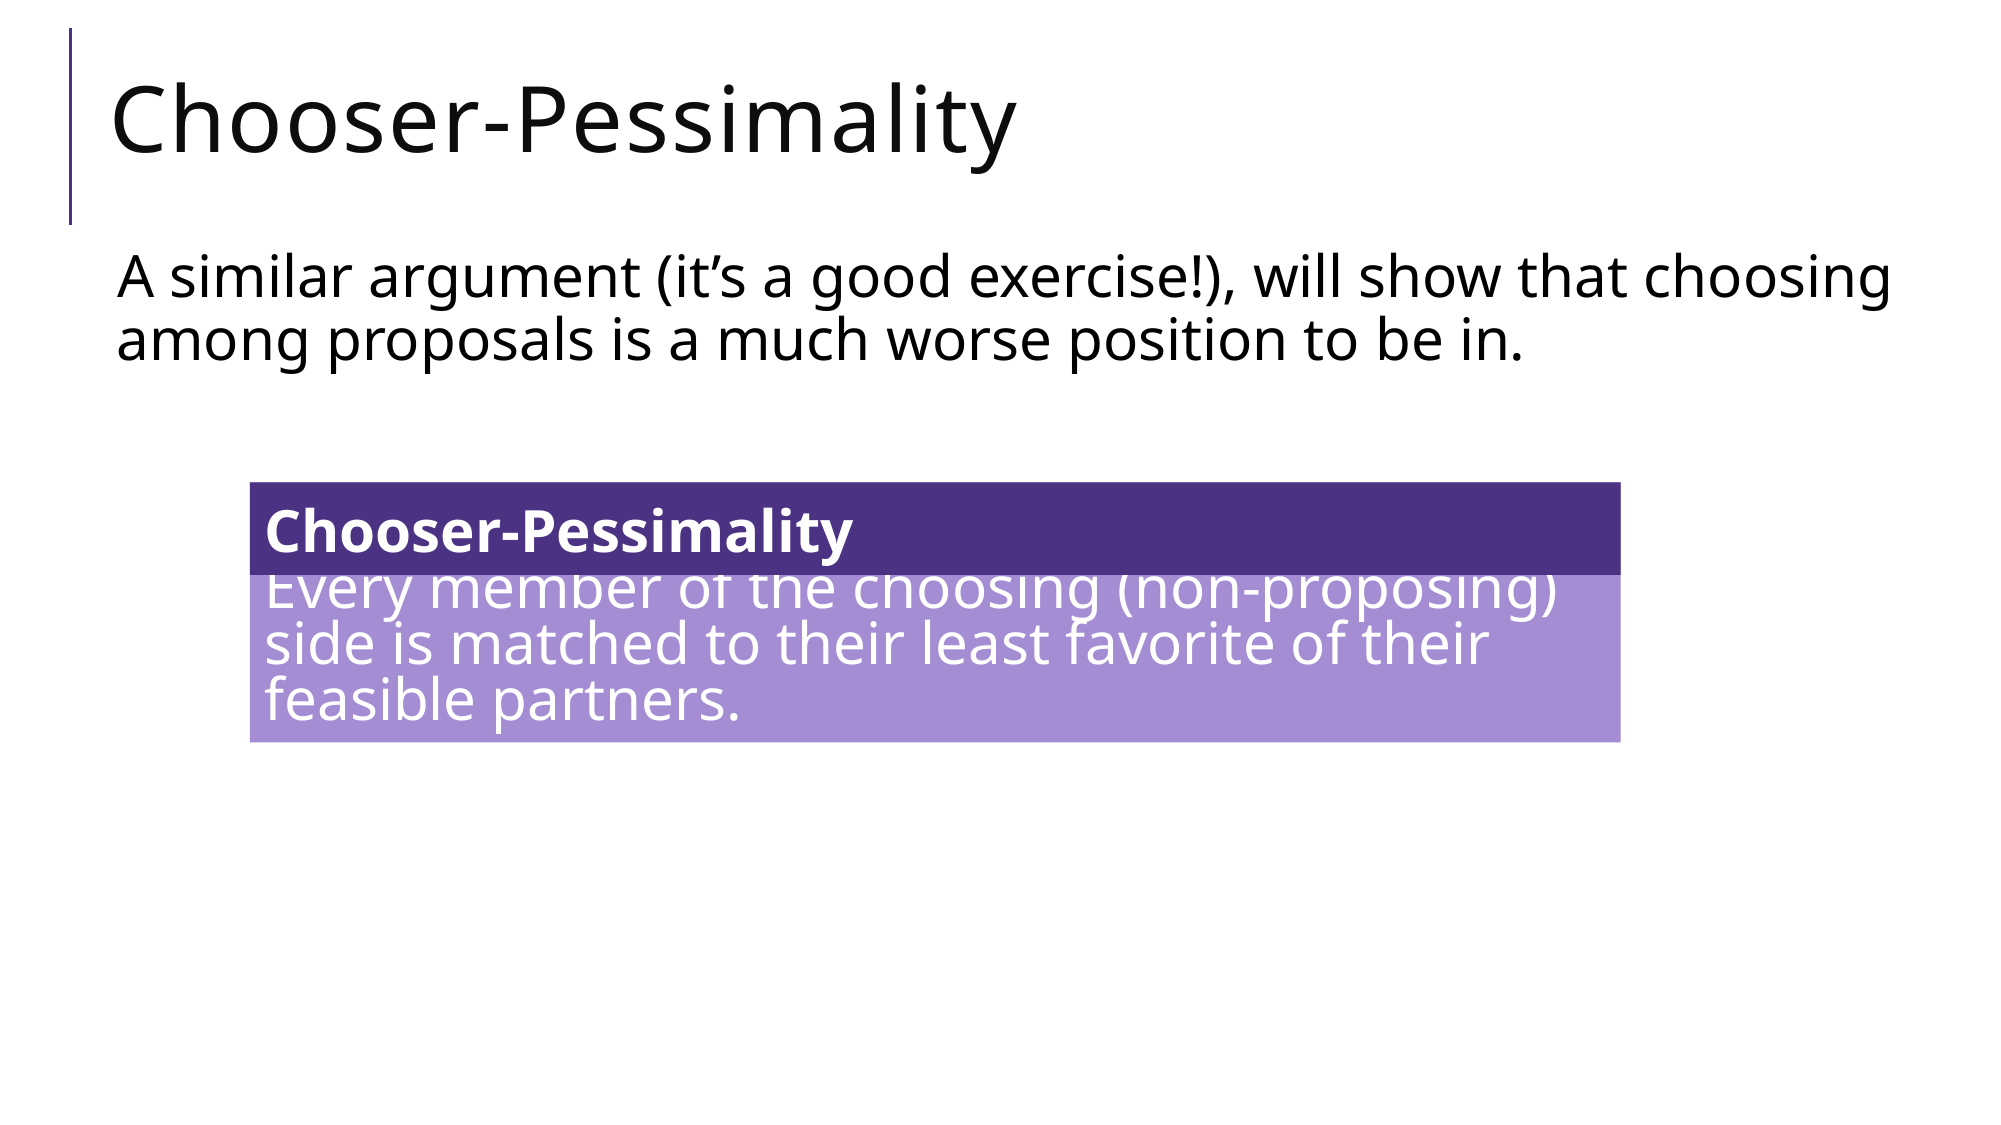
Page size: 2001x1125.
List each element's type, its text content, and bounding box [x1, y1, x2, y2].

title Chooser-Pessimality [94, 43, 1930, 210]
list A similar argument (it’s a good exercise!), will show that choosing among proposals is a much worse position to be in. [94, 240, 1930, 1035]
text_box Every member of the choosing (non-proposing) side is matched to their least favorite of their feasible partners. [249, 576, 1622, 744]
text_box Chooser-Pessimality [249, 481, 1622, 576]
